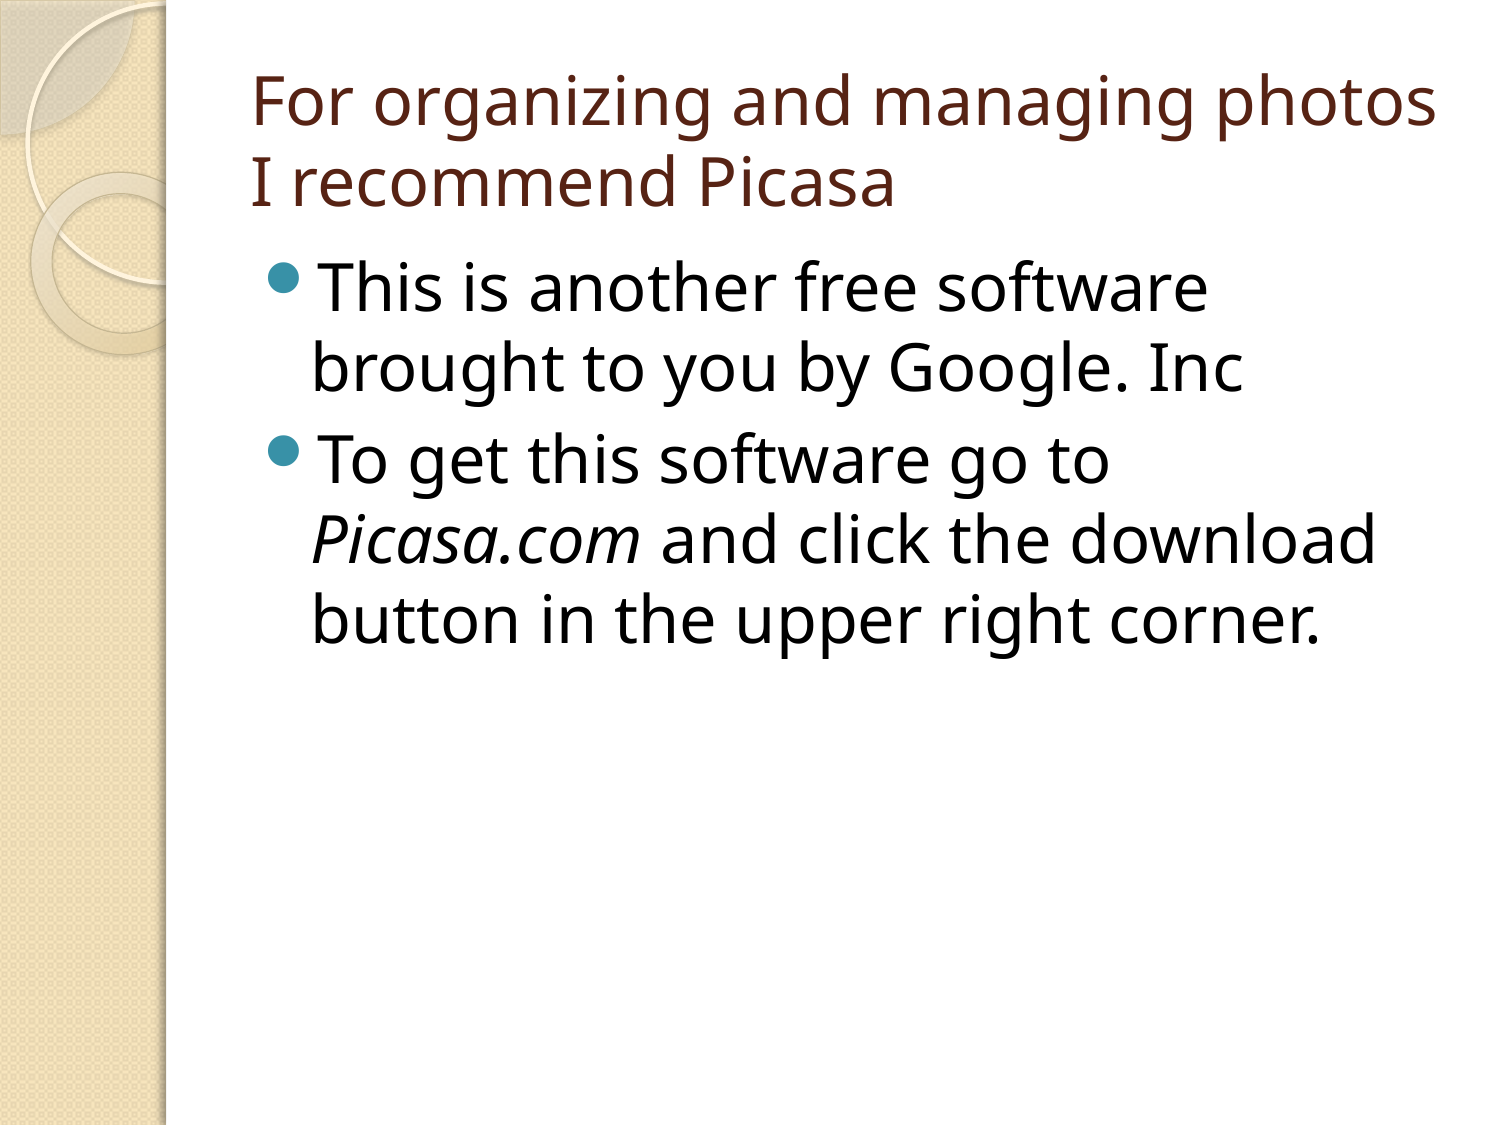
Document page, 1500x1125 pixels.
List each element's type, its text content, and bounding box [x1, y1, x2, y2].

title For organizing and managing photos I recommend Picasa [235, 45, 1466, 233]
list This is another free software brought to you by Google. Inc To get this software go to Picasa.com and click the download button in the upper right corner. [235, 237, 1466, 1025]
